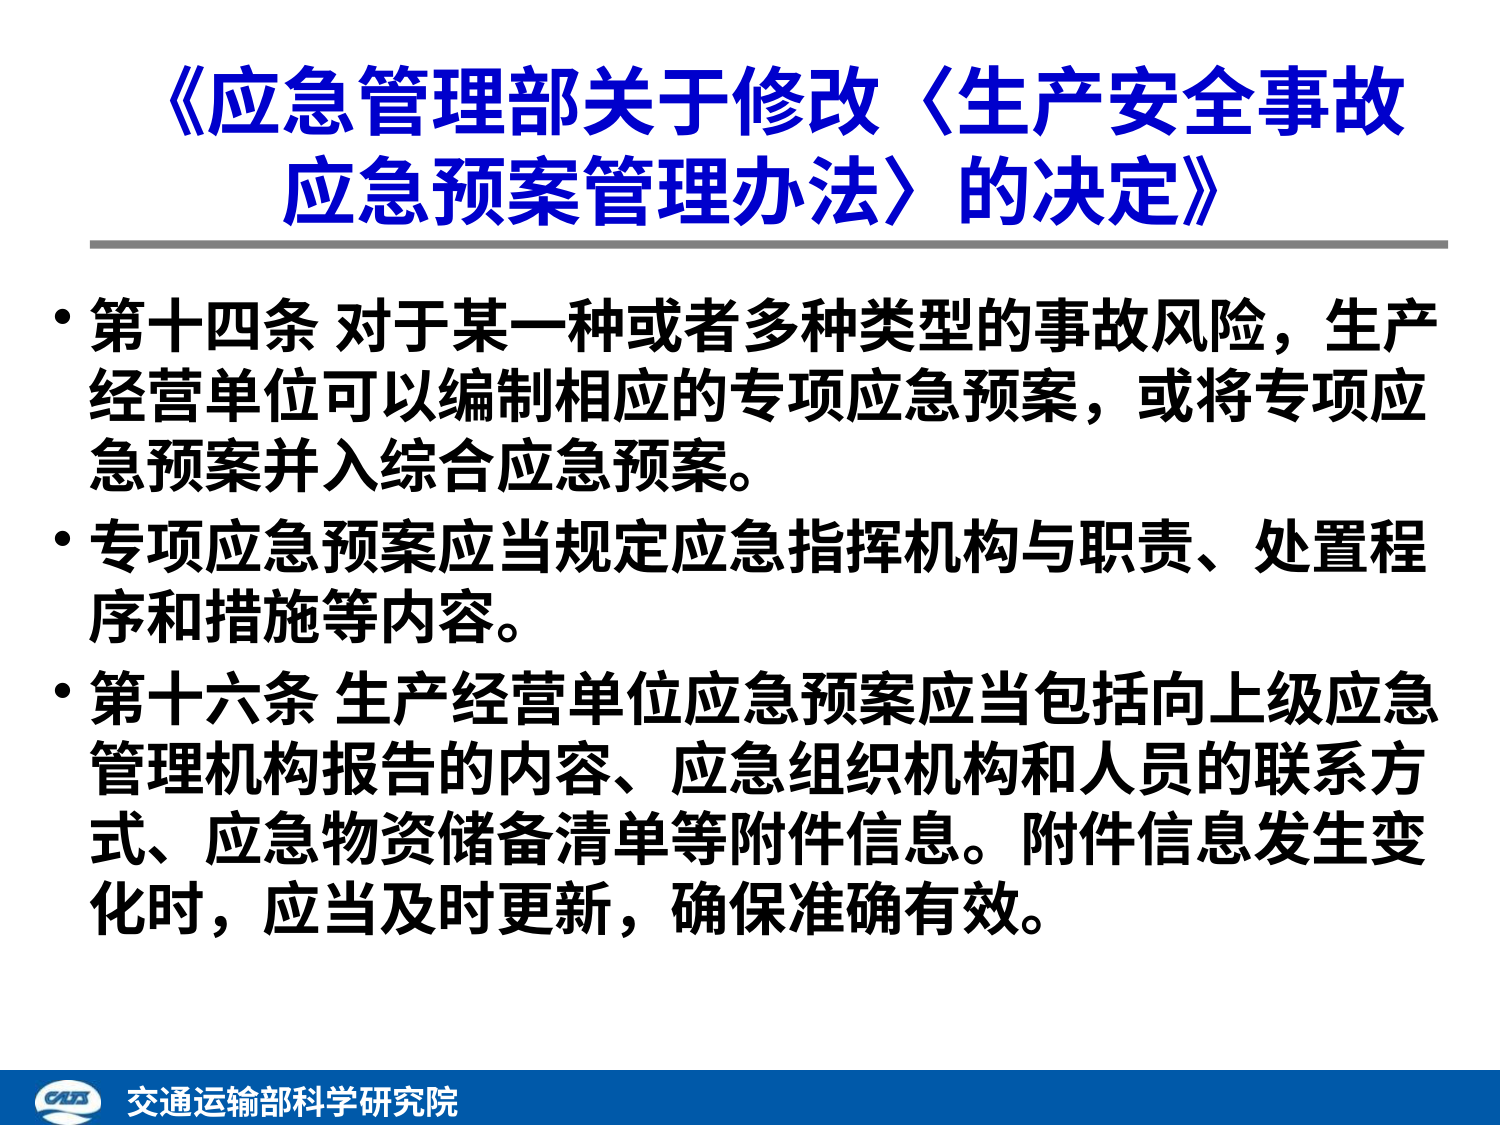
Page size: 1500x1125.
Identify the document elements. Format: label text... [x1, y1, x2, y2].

text_box 《应急管理部关于修改〈生产安全事故应急预案管理办法〉的决定》 [113, 47, 1425, 243]
picture [0, 1070, 1500, 1125]
text_box 第十四条 对于某一种或者多种类型的事故风险，生产经营单位可以编制相应的专项应急预案，或将专项应急预案并入综合应急预案。 专项应急预案应当规定应急指挥机构与职责、处置程序和措施等内容。 第十六条 生产经营单位应急预案应当包括向上级应急管理机构报告的内容、应急组织机构和人员的联系方式、应急物资储备清单等附件信息。附件信息发生变化时，应当及时更新，确保准确有效。 [38, 281, 1500, 950]
